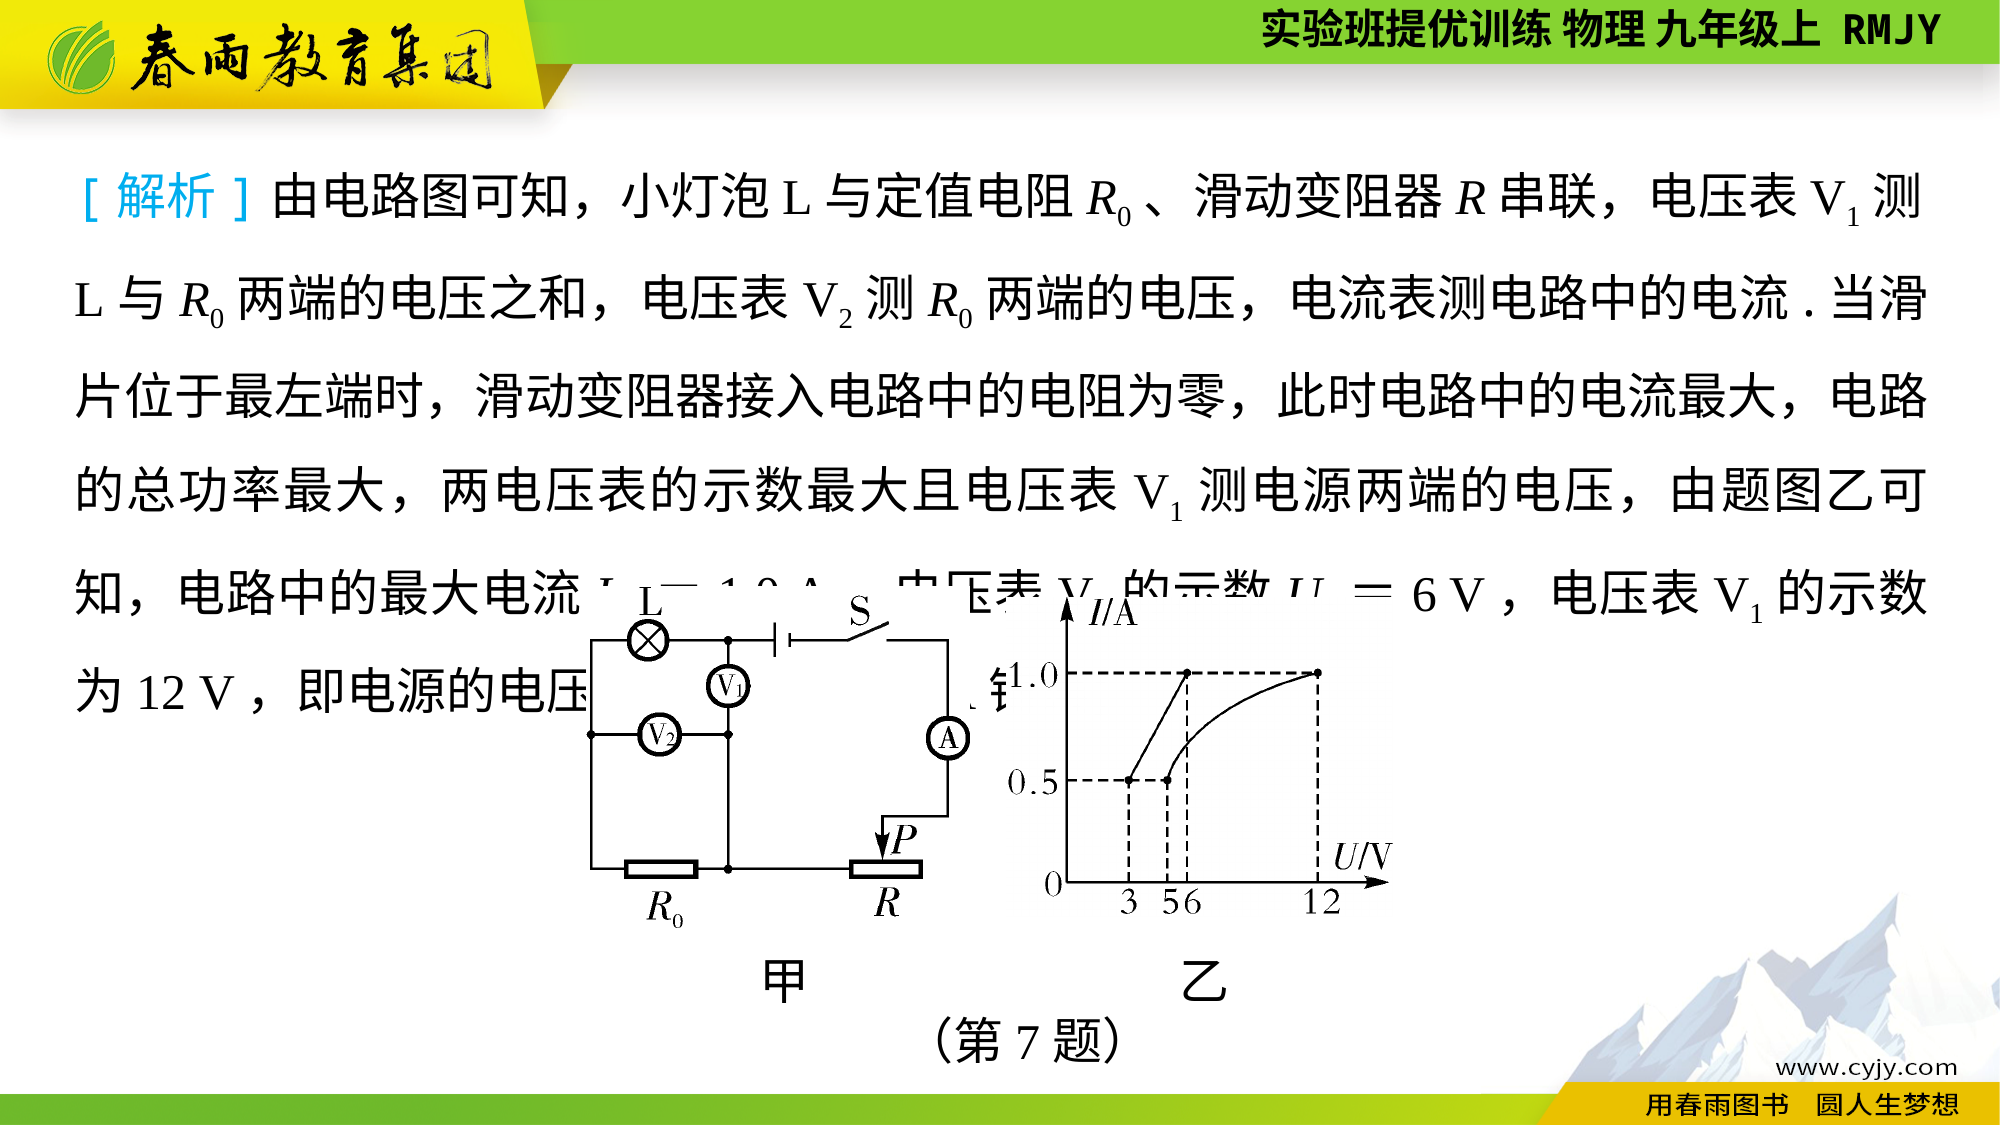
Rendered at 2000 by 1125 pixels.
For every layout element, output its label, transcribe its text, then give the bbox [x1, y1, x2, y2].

text_box 甲 乙 （第7题） [744, 911, 1311, 1077]
picture [0, 0, 2000, 1125]
list [解析]由电路图可知，小灯泡L与定值电阻R0、滑动变阻器R串联，电压表V1测L与R0两端的电压之和，电压表V2测R0两端的电压，电流表测电路中的电流.当滑片位于最左端时，滑动变阻器接入电路中的电阻为零，此时电路中的电流最大，电路的总功率最大，两电压表的示数最大且电压表V1测电源两端的电压，由题图乙可知，电路中的最大电流I大＝1.0 A，电压表V2的示数U0＝6 V，电压表V1的示数为12 V，即电源的电压U＝12 V，故A错误； [59, 122, 1944, 683]
